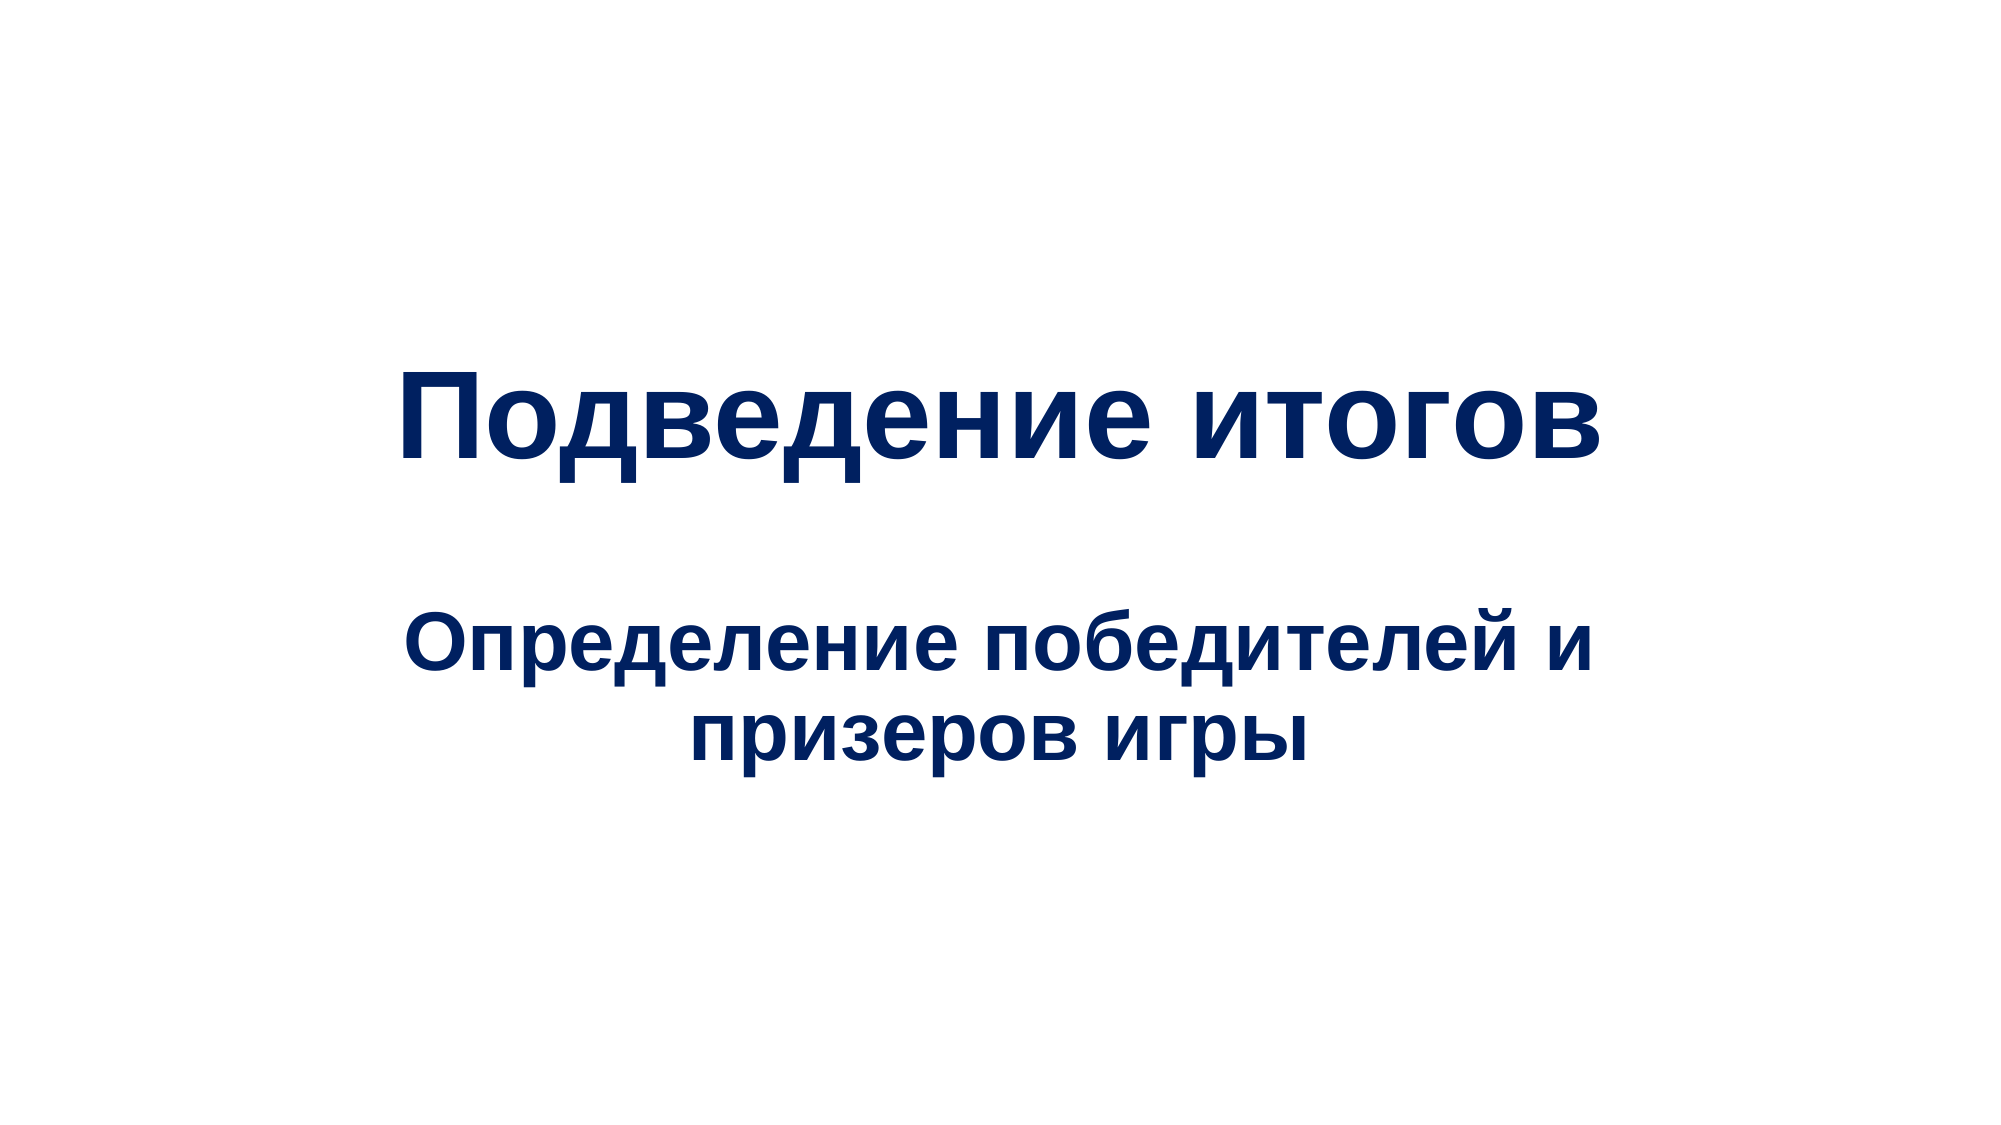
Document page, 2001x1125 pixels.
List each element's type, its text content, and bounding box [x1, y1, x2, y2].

subtitle Определение победителей и призеров игры [249, 590, 1750, 863]
title Подведение итогов [249, 184, 1750, 494]
